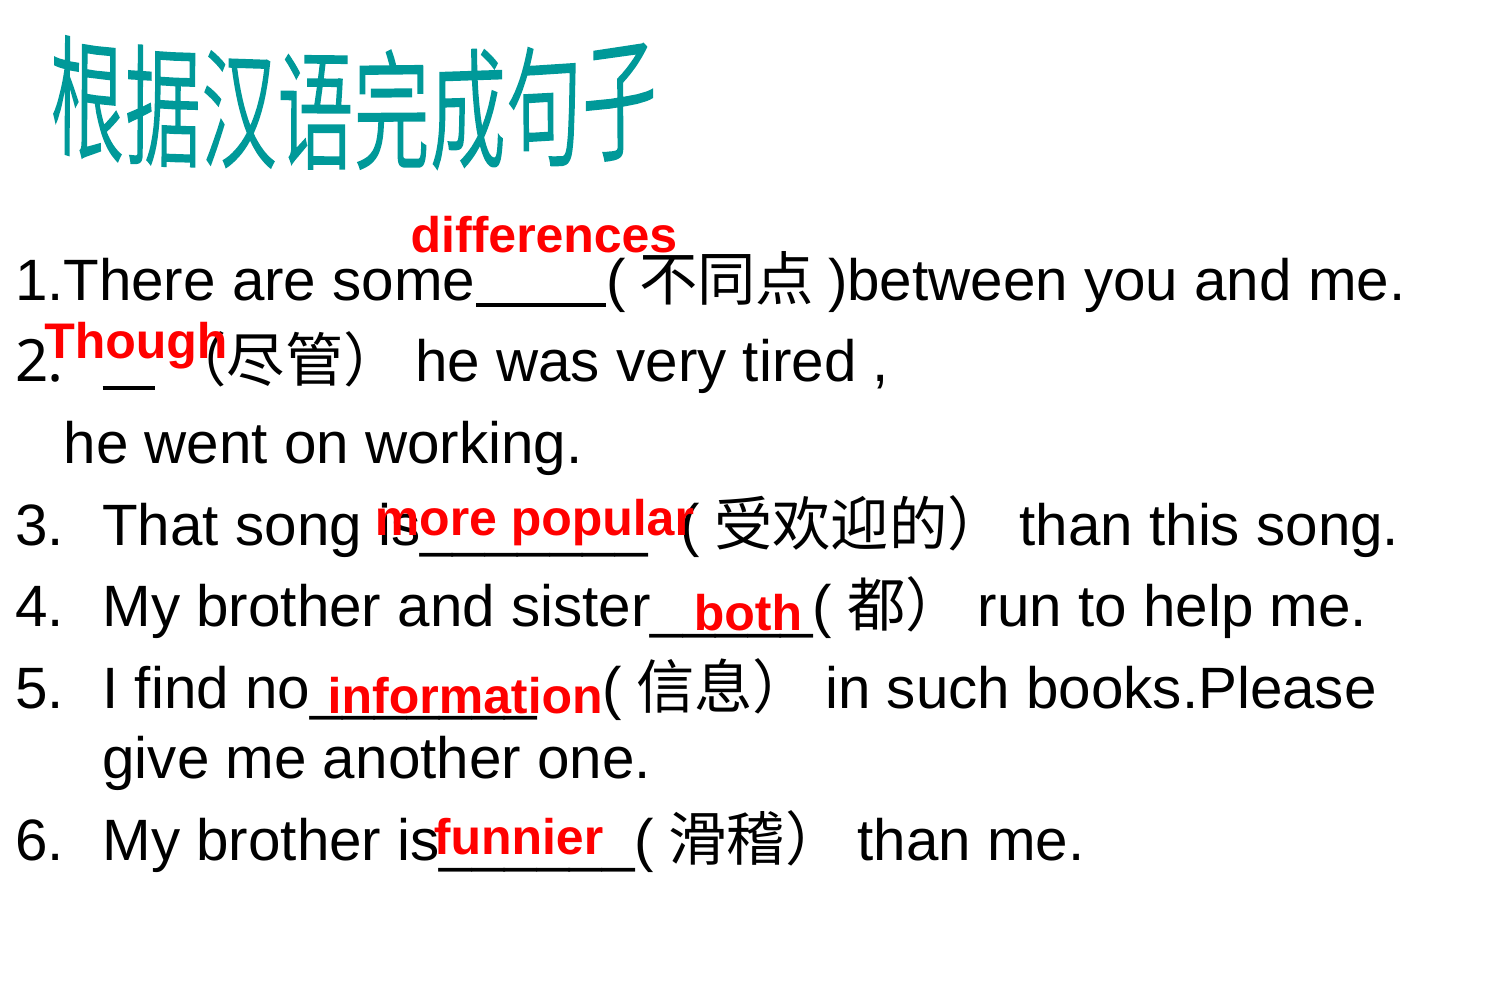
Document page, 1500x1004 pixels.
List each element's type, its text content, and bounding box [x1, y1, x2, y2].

text_box funnier [419, 797, 774, 872]
text_box differences [395, 194, 738, 270]
text_box more popular [360, 478, 809, 554]
list 1.There are some (不同点)between you and me. （尽管）he was very tired , he went on working. That song is_______ (受欢迎的）than this song. My brother and sister_____(都）run to help me. I find no_______ (信息）in such books.Please give me another one. My brother is______(滑稽）than me. [0, 234, 1500, 897]
text_box Though [29, 301, 385, 376]
text_box information [312, 655, 715, 731]
text_box both [679, 572, 892, 648]
